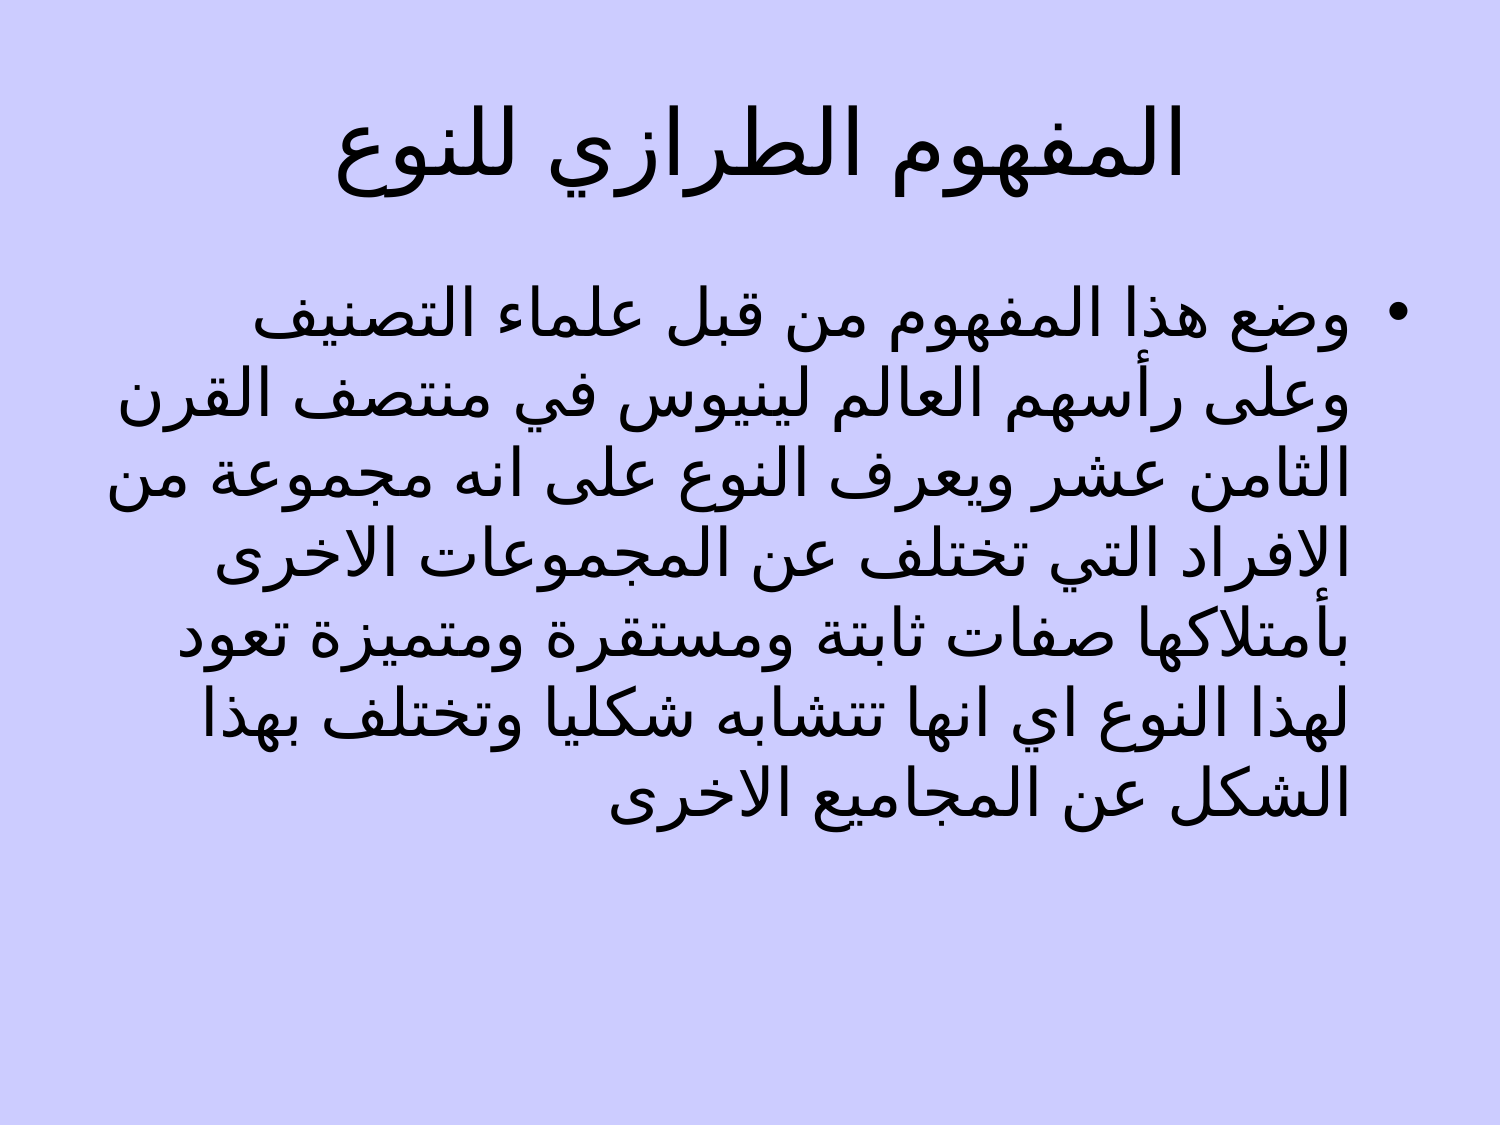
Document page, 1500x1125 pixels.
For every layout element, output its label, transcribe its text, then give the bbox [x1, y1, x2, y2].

title المفهوم الطرازي للنوع [75, 45, 1425, 233]
list وضع هذا المفهوم من قبل علماء التصنيف وعلى رأسهم العالم لينيوس في منتصف القرن الثامن عشر ويعرف النوع على انه مجموعة من الافراد التي تختلف عن المجموعات الاخرى بأمتلاكها صفات ثابتة ومستقرة ومتميزة تعود لهذا النوع اي انها تتشابه شكليا وتختلف بهذا الشكل عن المجاميع الاخرى [75, 262, 1425, 1005]
